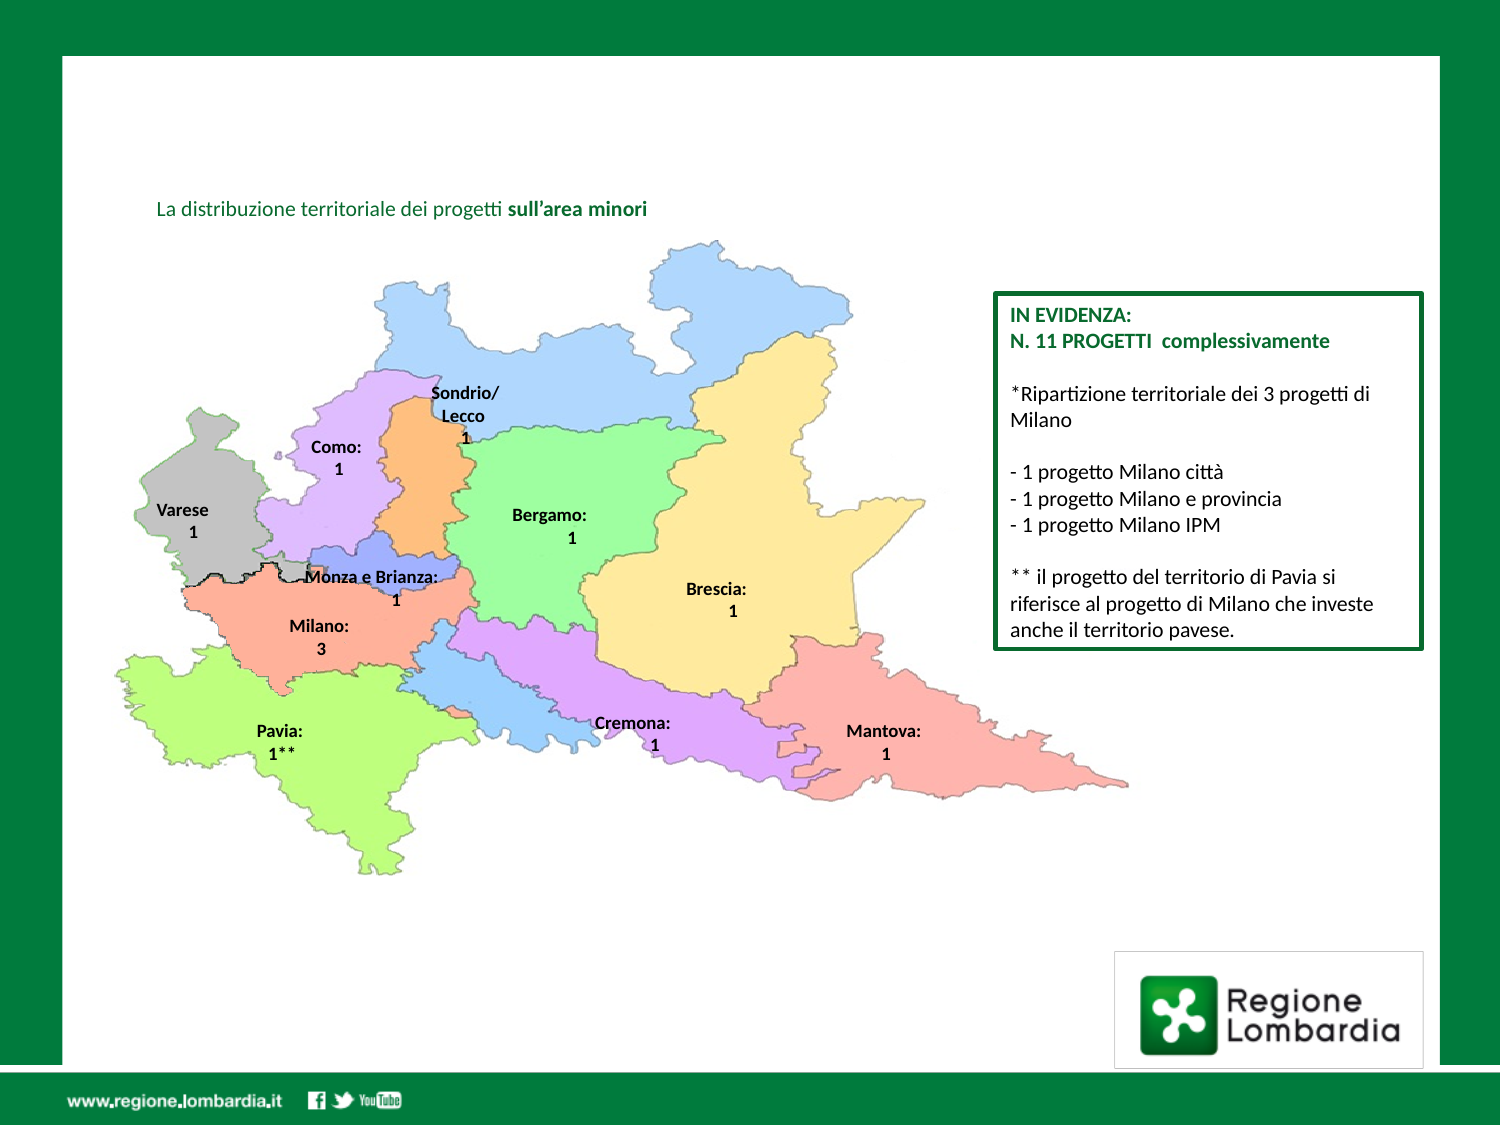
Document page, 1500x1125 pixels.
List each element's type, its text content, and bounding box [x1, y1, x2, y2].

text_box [141, 373, 953, 773]
text_box IN EVIDENZA: N. 11 PROGETTI complessivamente *Ripartizione territoriale dei 3 progetti di Milano - 1 progetto Milano città - 1 progetto Milano e provincia - 1 progetto Milano IPM ** il progetto del territorio di Pavia si riferisce al progetto di Milano che investe anche il territorio pavese. [1149, 293, 1422, 650]
title La distribuzione territoriale dei progetti sull’area minori [141, 187, 1500, 229]
picture [111, 239, 1144, 876]
